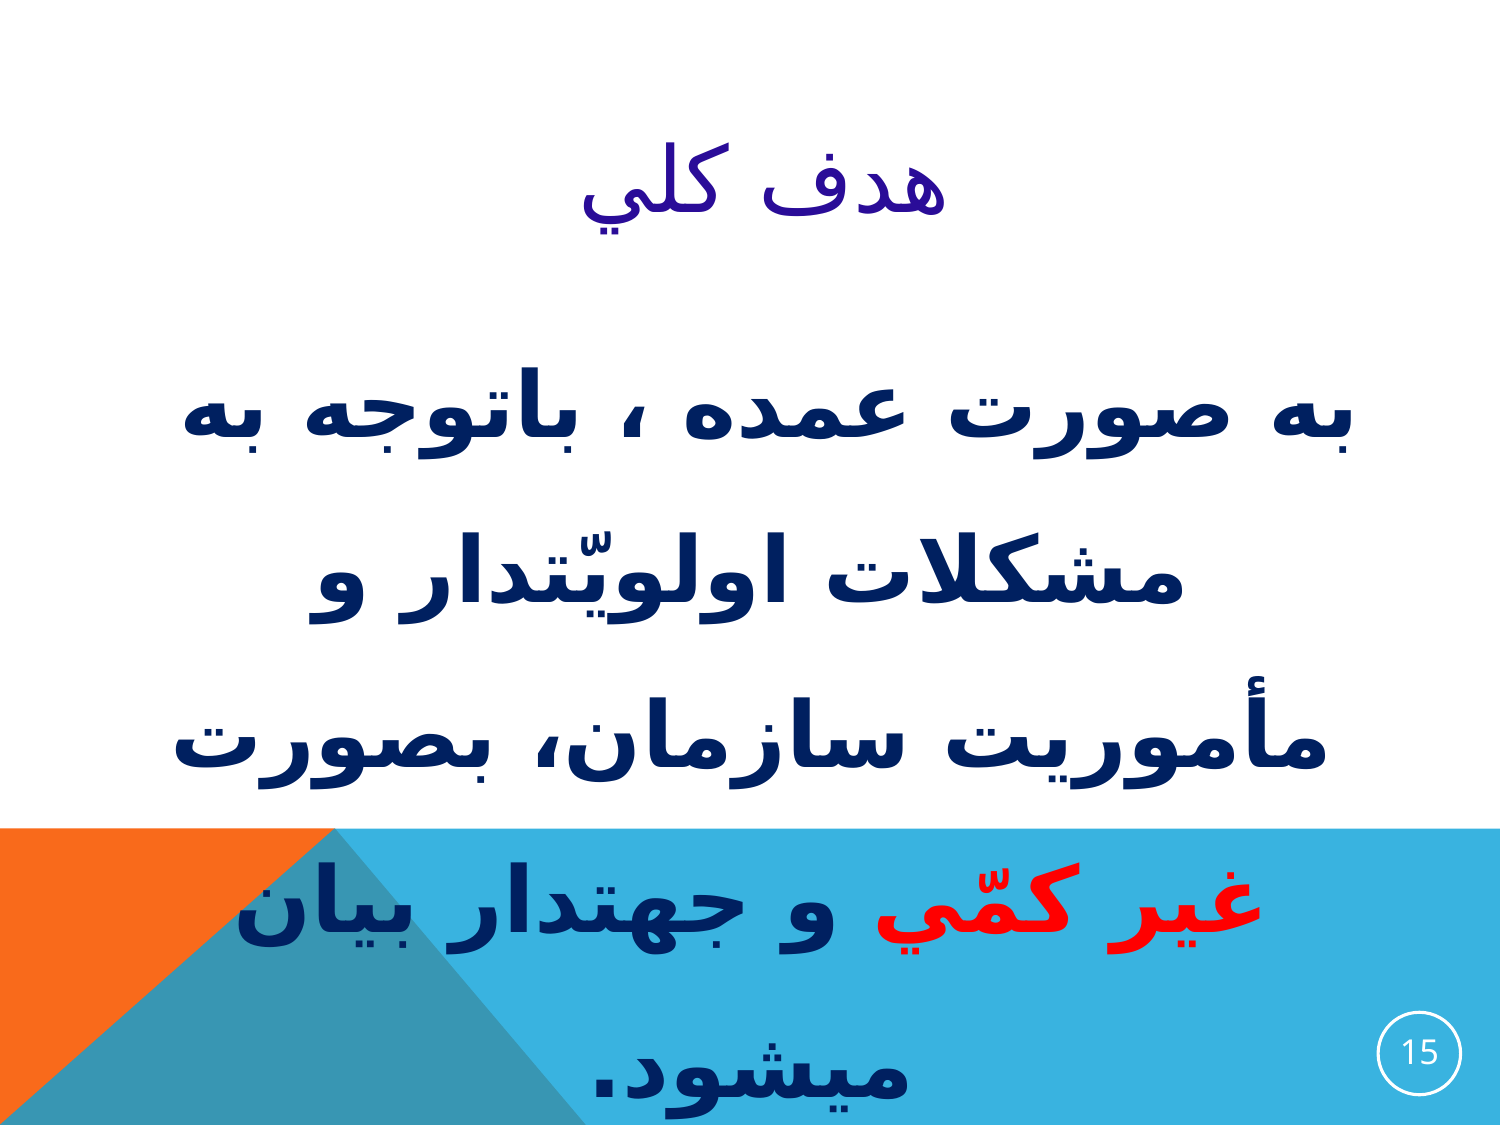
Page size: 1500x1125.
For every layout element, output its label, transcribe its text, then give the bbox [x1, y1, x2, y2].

slide_number 15 [1376, 1010, 1463, 1097]
text_box به صورت عمده ، باتوجه به مشكلات اولويّت‏دار و مأموريت سازمان، بصورت غير كمّي و جهت‏دار بيان مي‏شود. [112, 224, 1447, 775]
title هدف كلي [225, 82, 1275, 224]
